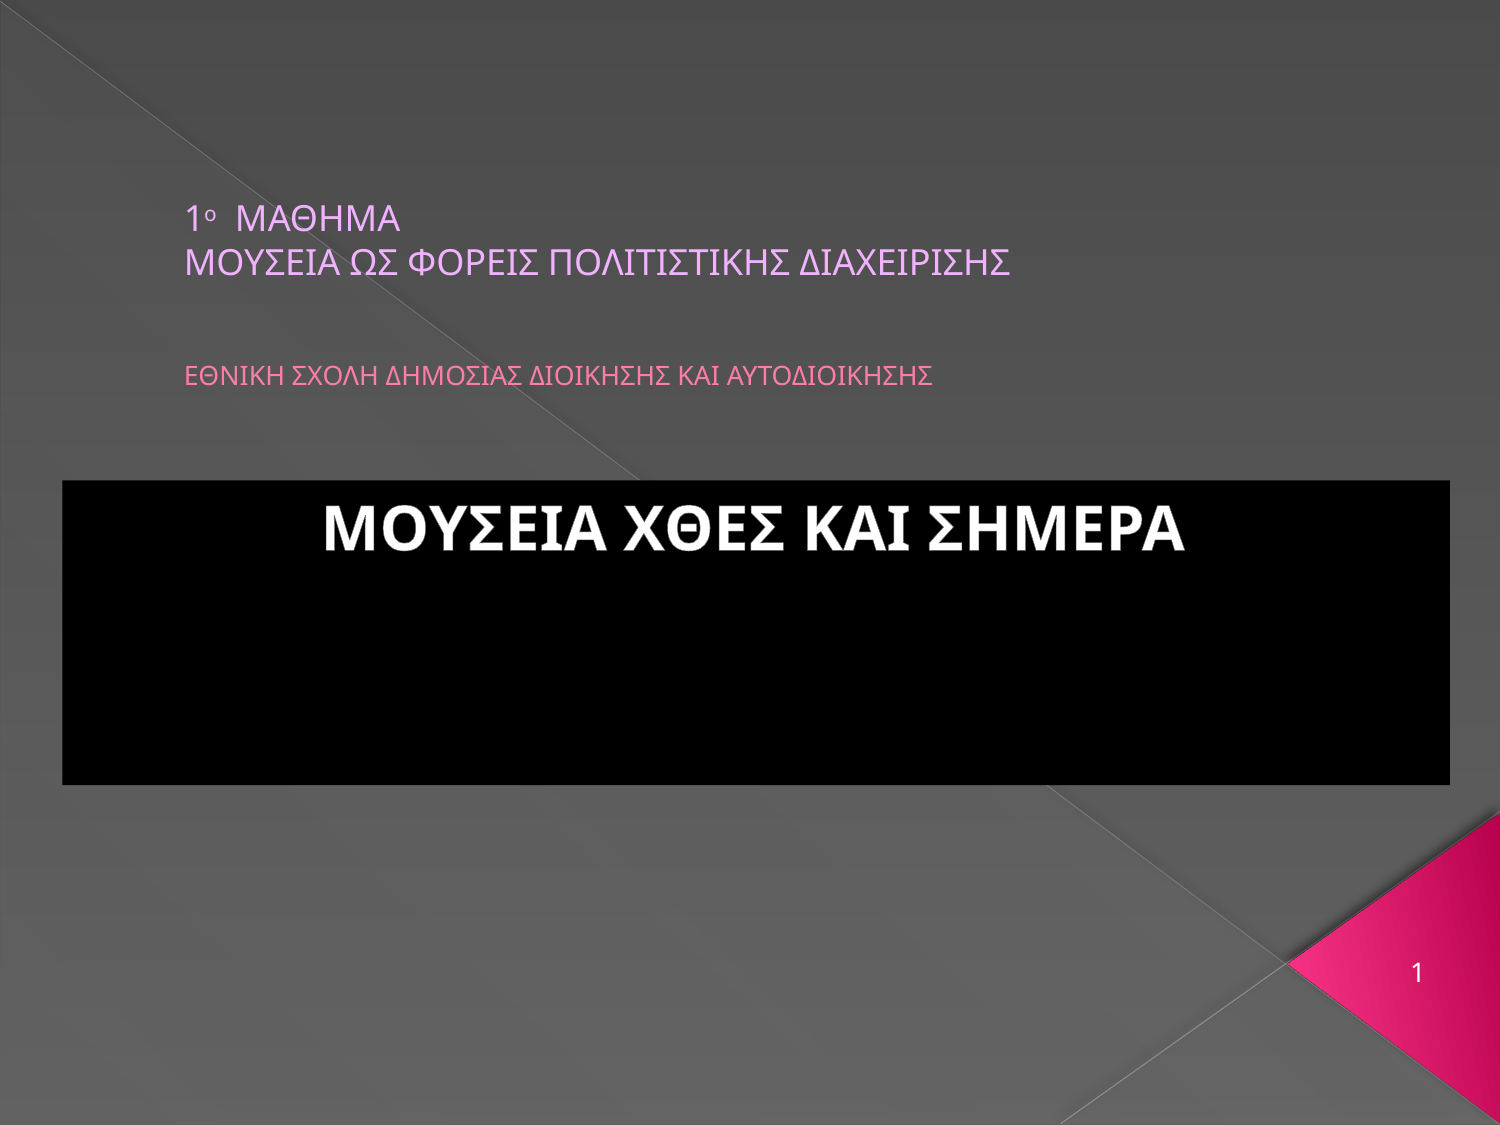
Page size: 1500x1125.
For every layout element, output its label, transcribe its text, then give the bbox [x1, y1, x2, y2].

subtitle ΜΟΥΣΕΙΑ ΧΘΕΣ ΚΑΙ ΣΗΜΕΡΑ [62, 480, 1450, 786]
slide_number 1 [1376, 943, 1460, 1004]
title 1ο ΜΑΘΗΜΑ ΜΟΥΣΕΙΑ ΩΣ ΦΟΡΕΙΣ ΠΟΛΙΤΙΣΤΙΚΗΣ ΔΙΑΧΕΙΡΙΣΗΣ ΕΘΝΙΚΗ ΣΧΟΛΗ ΔΗΜΟΣΙΑΣ ΔΙΟΙΚΗΣΗΣ ΚΑΙ ΑΥΤΟΔΙΟΙΚΗΣΗΣ [112, 187, 1388, 399]
